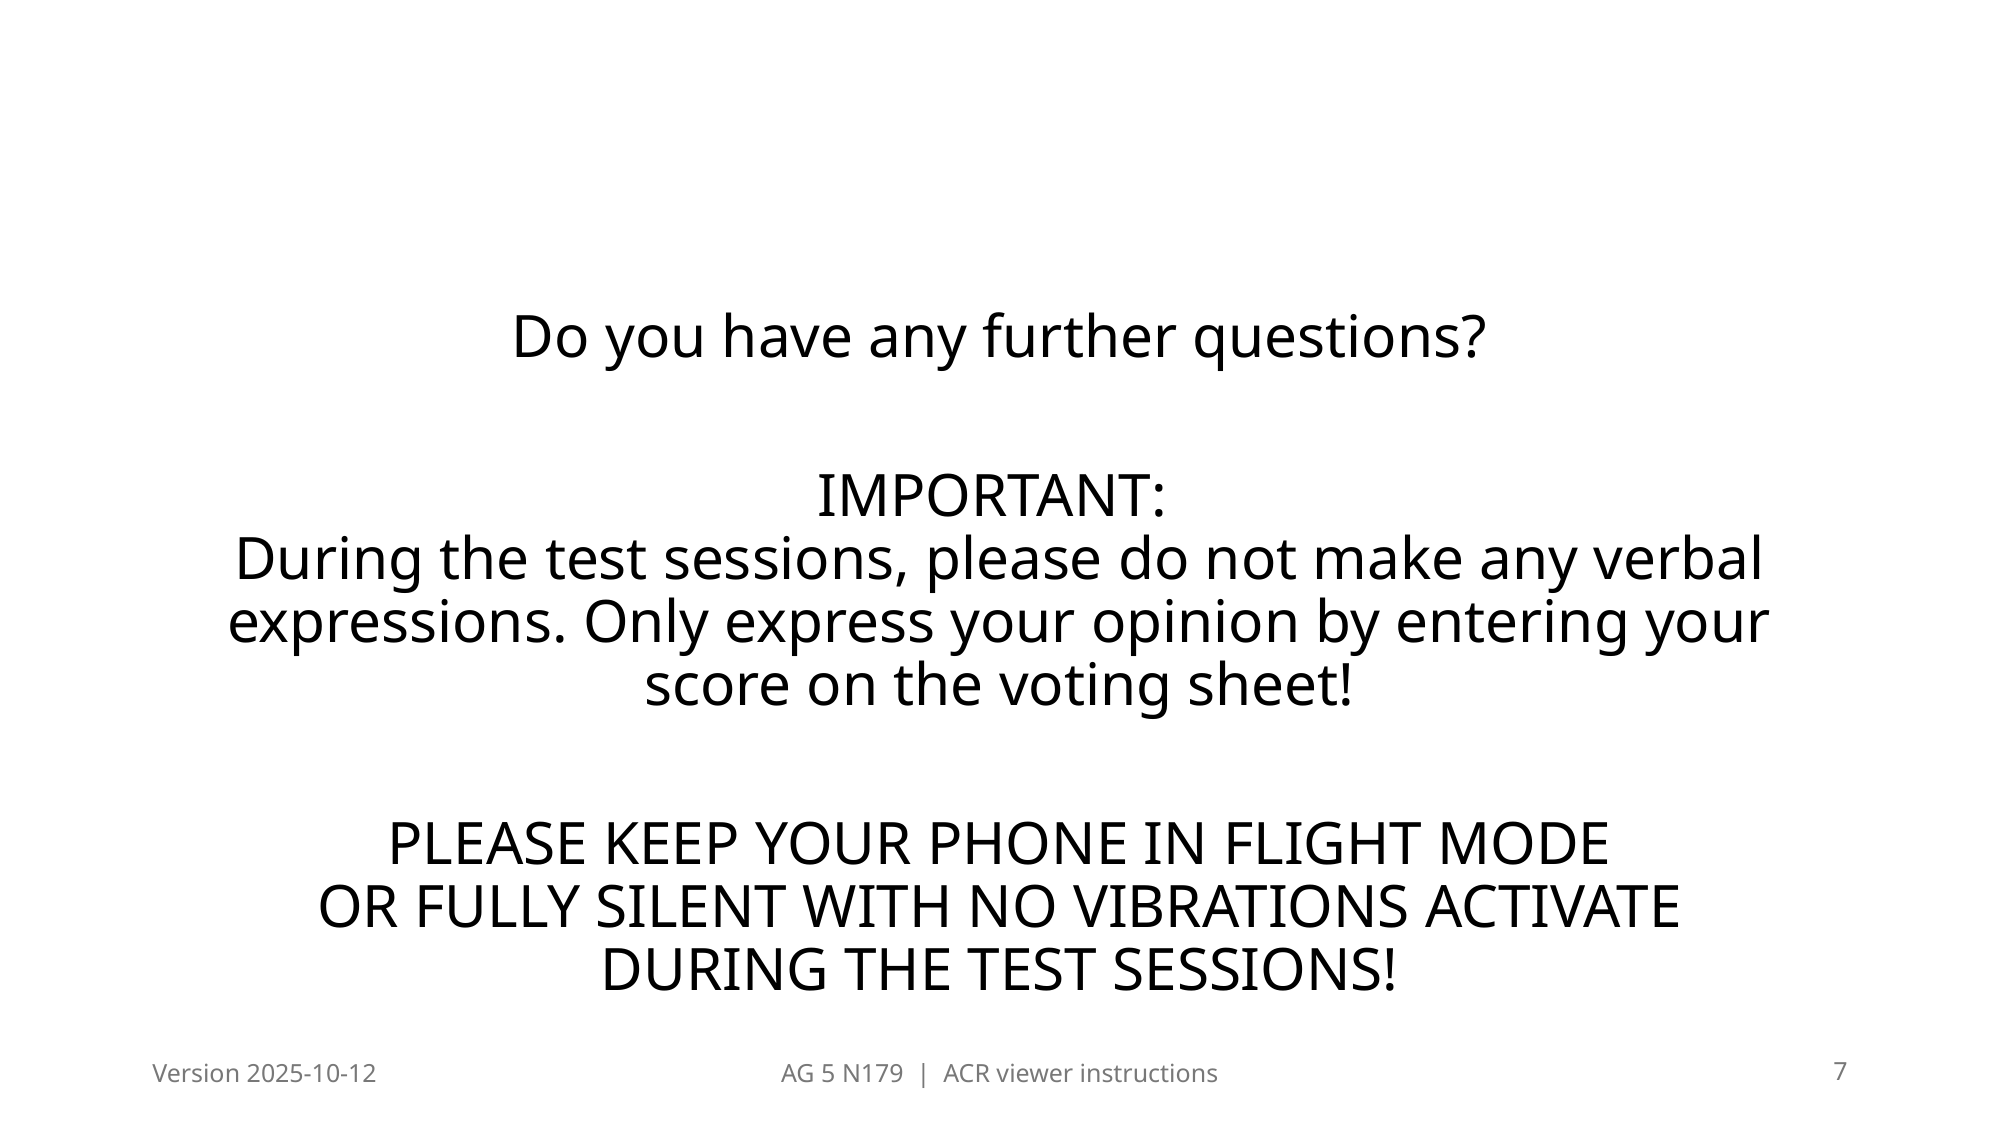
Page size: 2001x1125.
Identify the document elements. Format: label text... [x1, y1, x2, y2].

list Do you have any further questions? IMPORTANT: During the test sessions, please do not make any verbal expressions. Only express your opinion by entering your score on the voting sheet! PLEASE KEEP YOUR PHONE IN FLIGHT MODE OR FULLY SILENT WITH NO VIBRATIONS ACTIVATE DURING THE TEST SESSIONS! [137, 299, 1863, 1014]
footer AG 5 N179 | ACR viewer instructions [587, 1042, 1412, 1103]
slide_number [137, 1042, 587, 1103]
slide_number 7 [1412, 1042, 1863, 1103]
